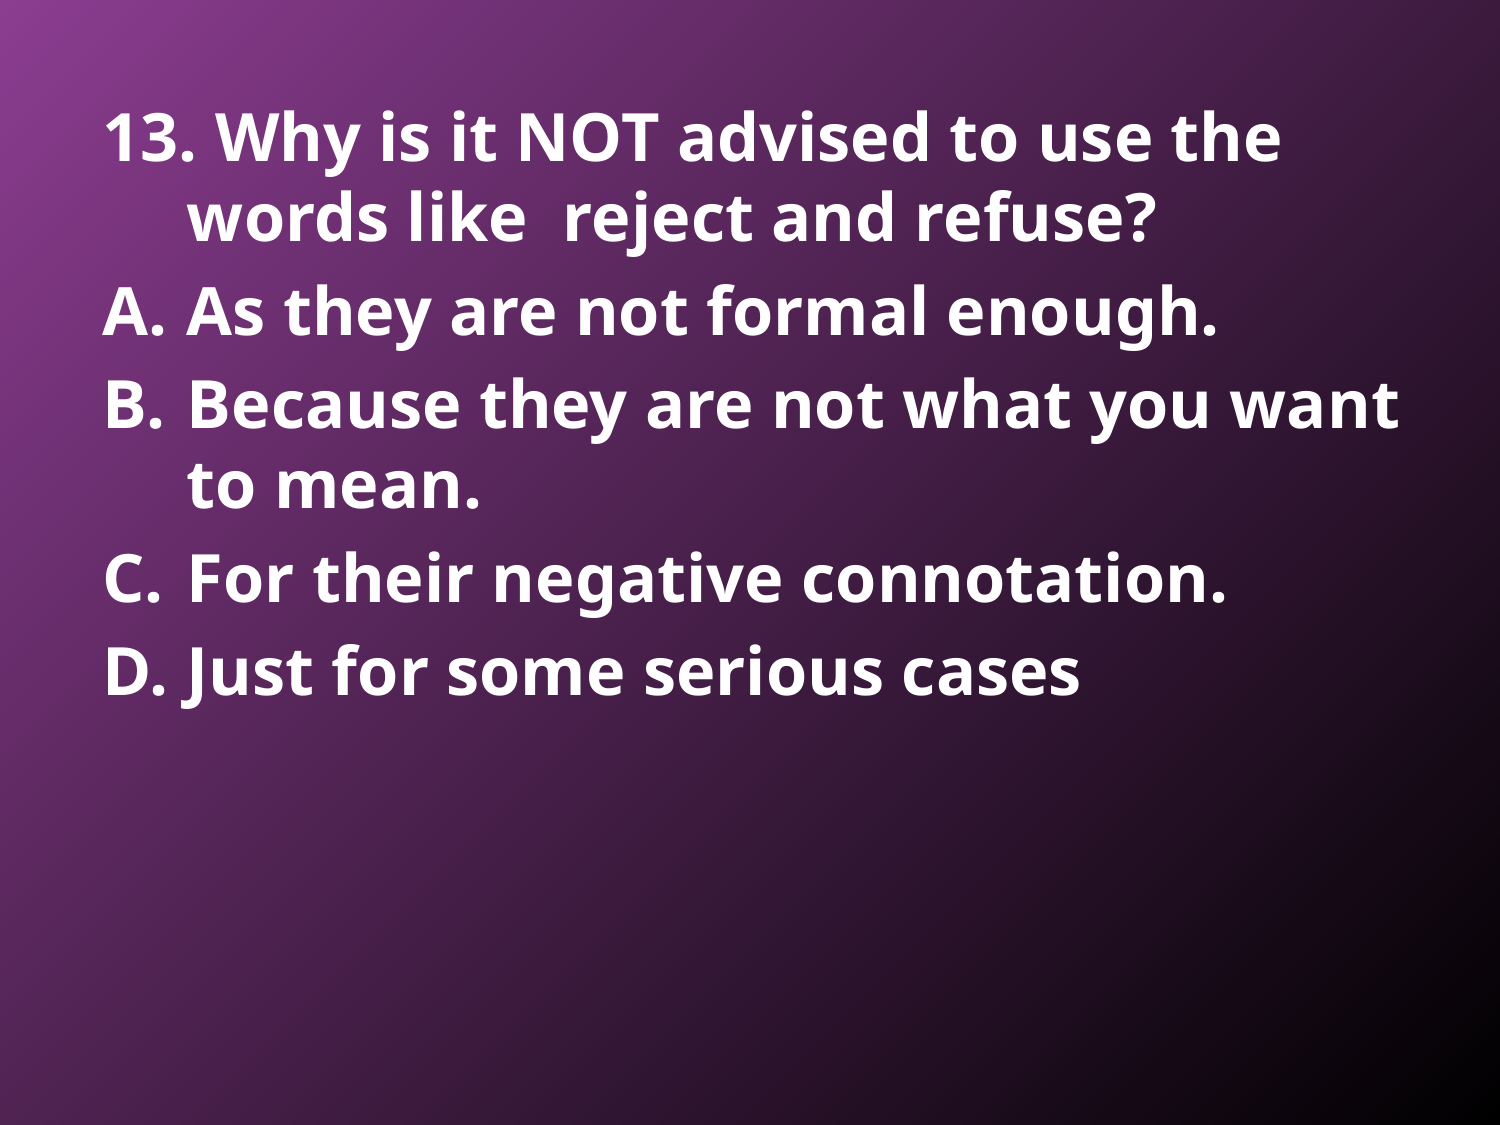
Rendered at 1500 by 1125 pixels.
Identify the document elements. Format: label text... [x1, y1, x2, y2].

subtitle 13. Why is it NOT advised to use the words like reject and refuse? As they are not formal enough. Because they are not what you want to mean. For their negative connotation. Just for some serious cases [87, 87, 1463, 1063]
